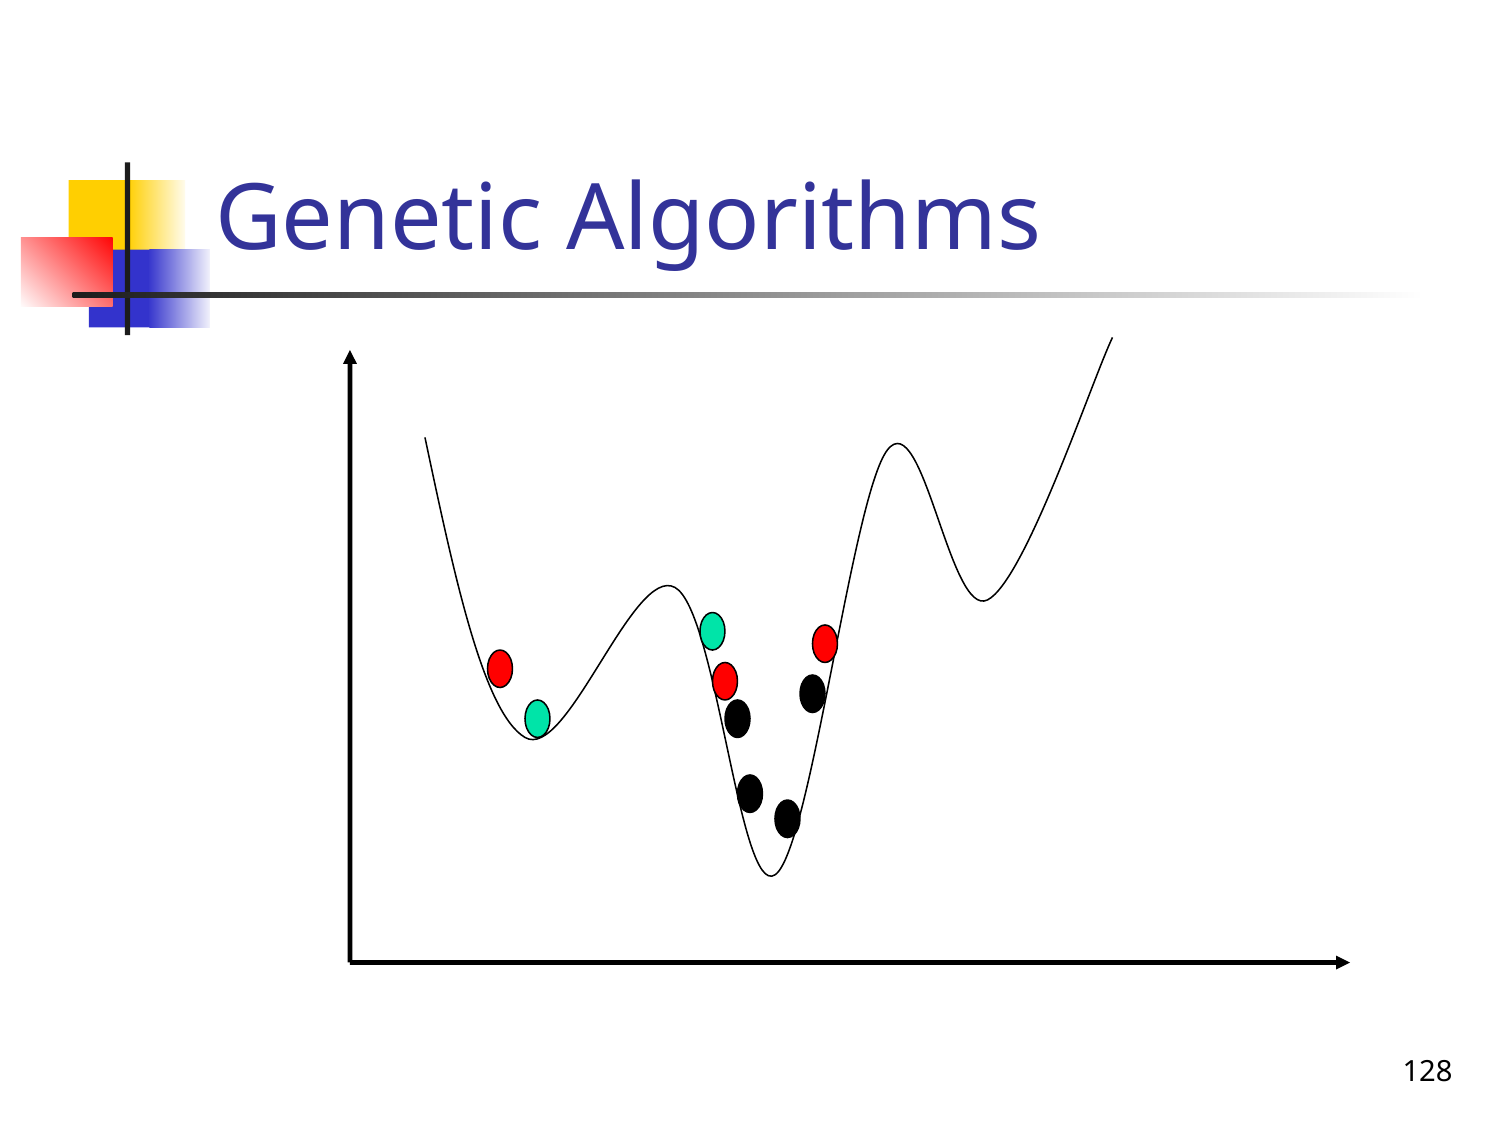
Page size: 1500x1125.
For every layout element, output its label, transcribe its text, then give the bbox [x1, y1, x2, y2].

text_box [343, 349, 357, 962]
title Genetic Algorithms [199, 140, 1479, 276]
slide_number 128 [1154, 1023, 1468, 1100]
text_box [487, 650, 513, 688]
text_box [774, 800, 800, 838]
text_box [699, 612, 725, 651]
text_box [424, 337, 1113, 877]
text_box [725, 699, 751, 738]
text_box [737, 774, 763, 813]
text_box [349, 956, 1351, 969]
text_box [712, 662, 738, 700]
text_box [800, 675, 826, 713]
text_box [525, 699, 550, 738]
text_box [812, 624, 838, 663]
